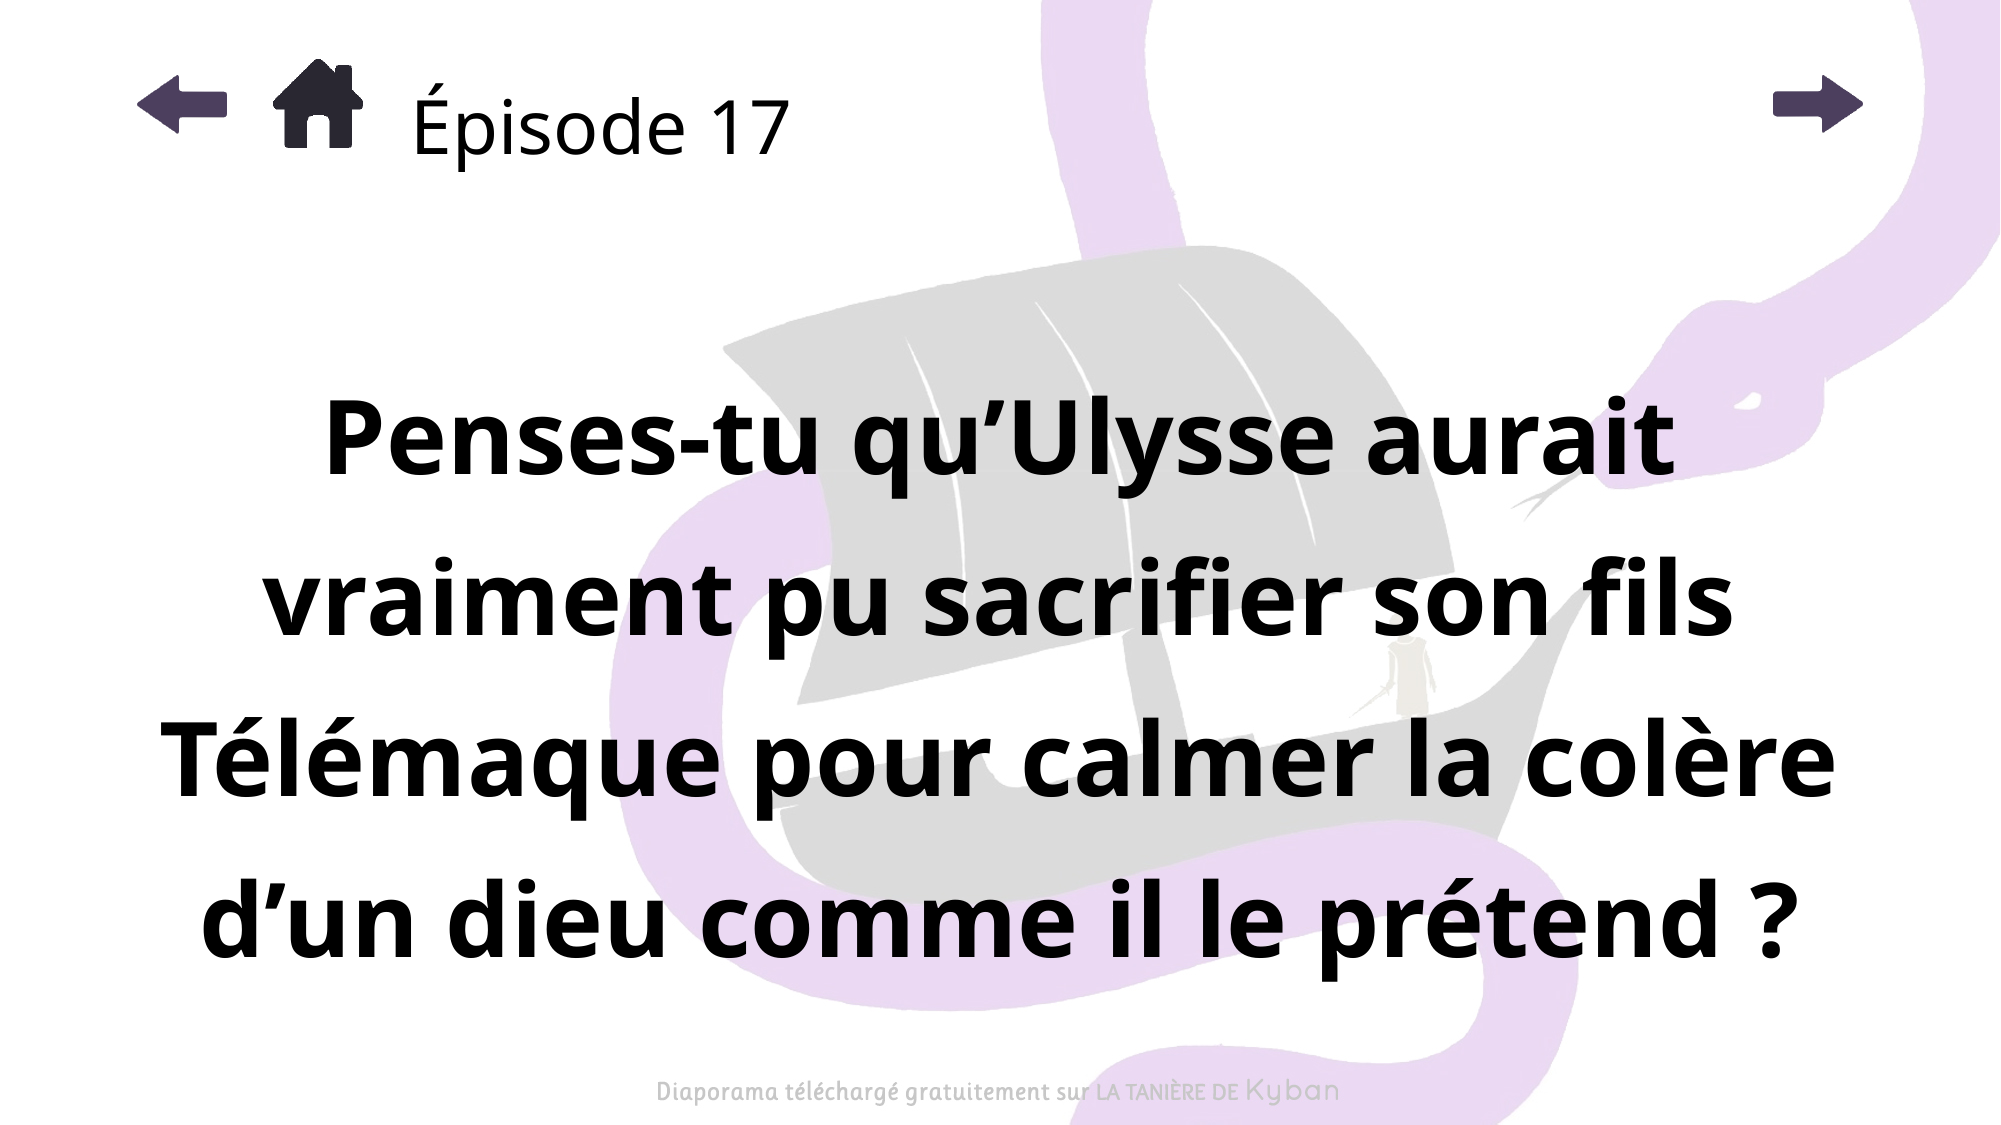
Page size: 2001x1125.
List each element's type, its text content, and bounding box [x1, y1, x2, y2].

picture [0, 0, 2001, 1125]
list Penses-tu qu’Ulysse aurait vraiment pu sacrifier son fils Télémaque pour calmer la colère d’un dieu comme il le prétend ? [137, 299, 1863, 1014]
title Épisode 17 [395, 59, 1863, 202]
